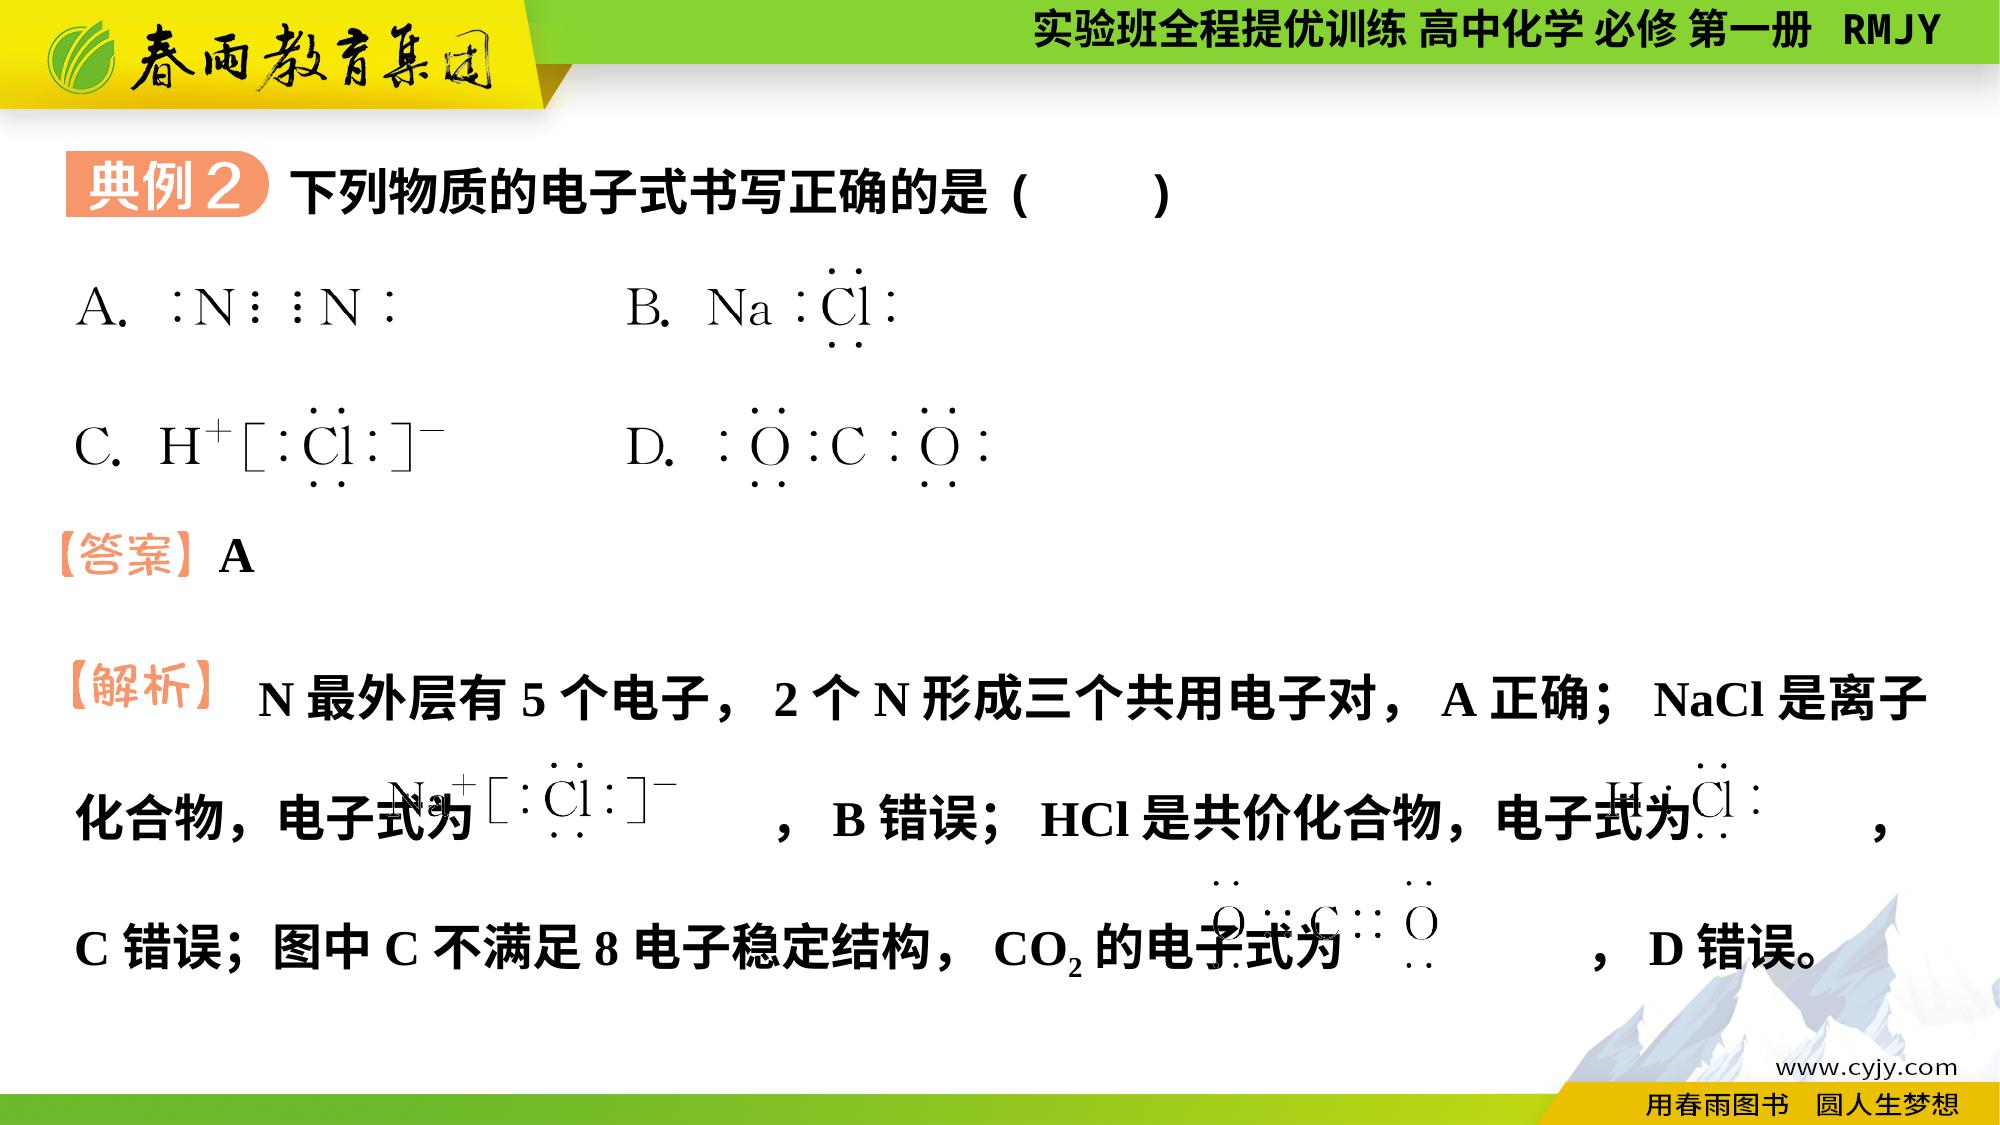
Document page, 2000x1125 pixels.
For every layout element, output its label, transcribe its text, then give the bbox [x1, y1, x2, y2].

text_box A [203, 515, 270, 590]
list 下列物质的电子式书写正确的是 ( ) [59, 122, 1944, 217]
text_box N最外层有5个电子，2个N形成三个共用电子对，A正确；NaCl是离子化合物，电子式为 ，B错误；HCl是共价化合物，电子式为 ，C错误；图中C不满足8电子稳定结构，CO2的电子式为 ，D错误。 [59, 599, 1944, 991]
picture [0, 0, 2000, 1125]
